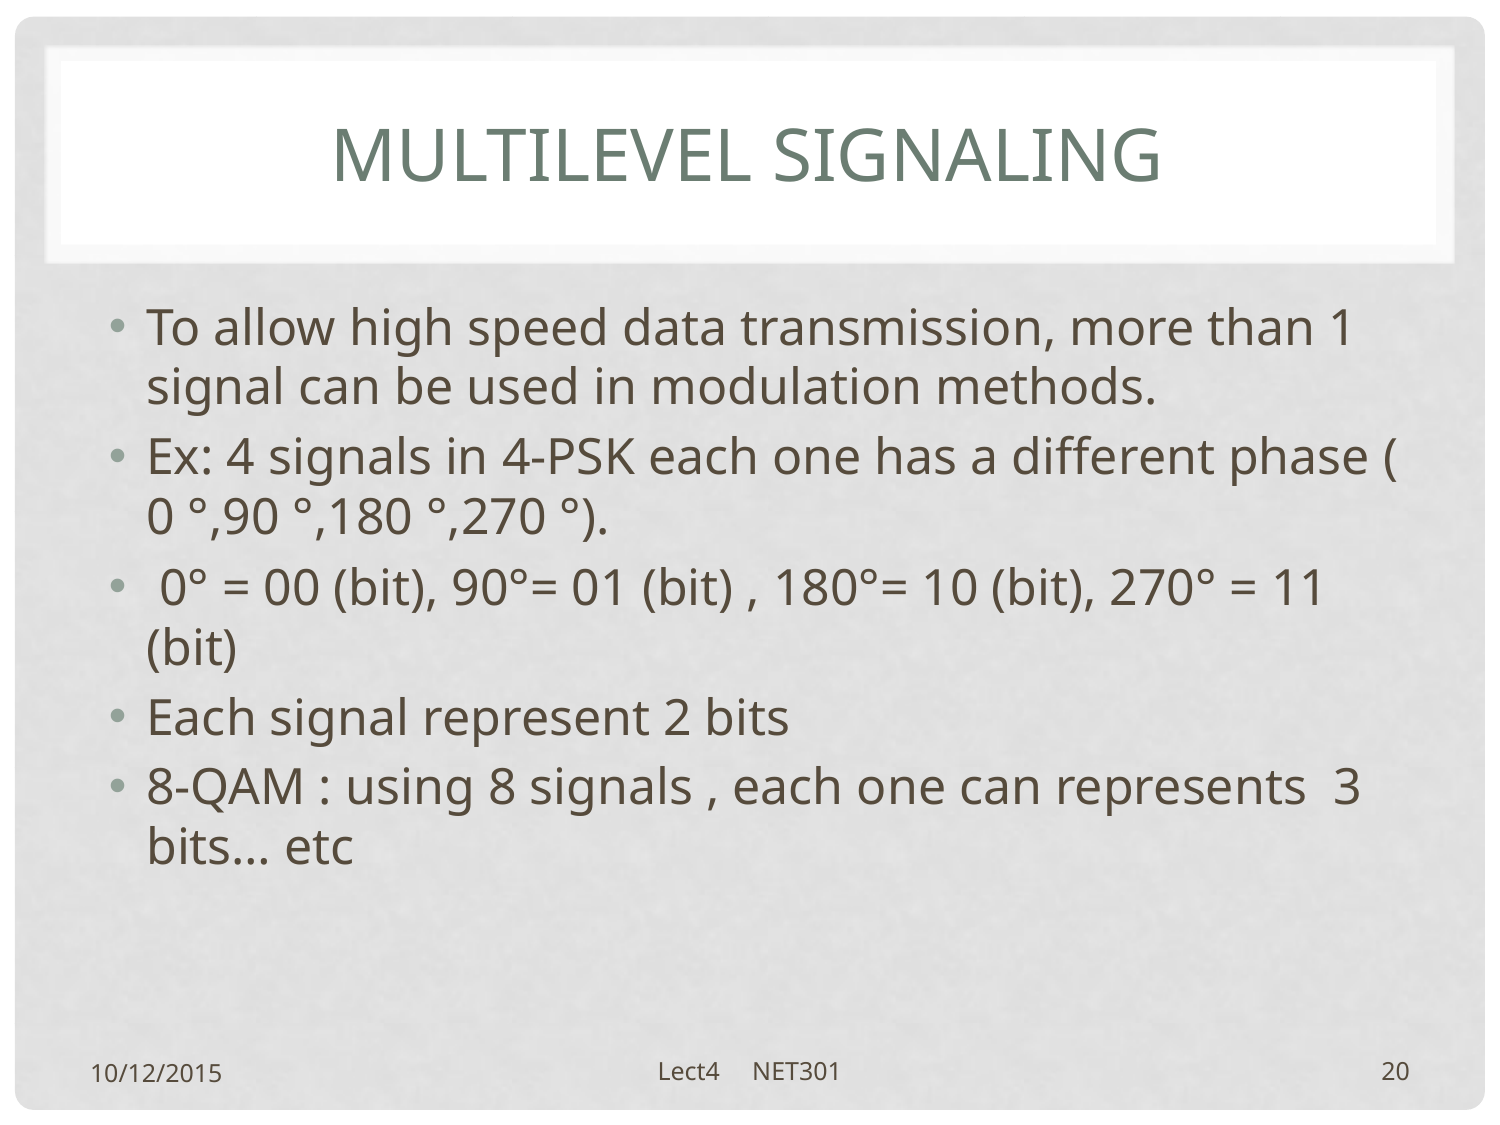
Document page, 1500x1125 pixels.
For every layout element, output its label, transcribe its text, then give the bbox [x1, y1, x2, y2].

footer Lect4 NET301 [512, 1042, 988, 1103]
list To allow high speed data transmission, more than 1 signal can be used in modulation methods. Ex: 4 signals in 4-PSK each one has a different phase ( 0 °,90 °,180 °,270 °). 0° = 00 (bit), 90°= 01 (bit) , 180°= 10 (bit), 270° = 11 (bit) Each signal represent 2 bits 8-QAM : using 8 signals , each one can represents 3 bits… etc [75, 287, 1425, 1005]
title Multilevel signaling [69, 66, 1425, 238]
slide_number 20 [1074, 1042, 1425, 1103]
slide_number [75, 1042, 425, 1103]
